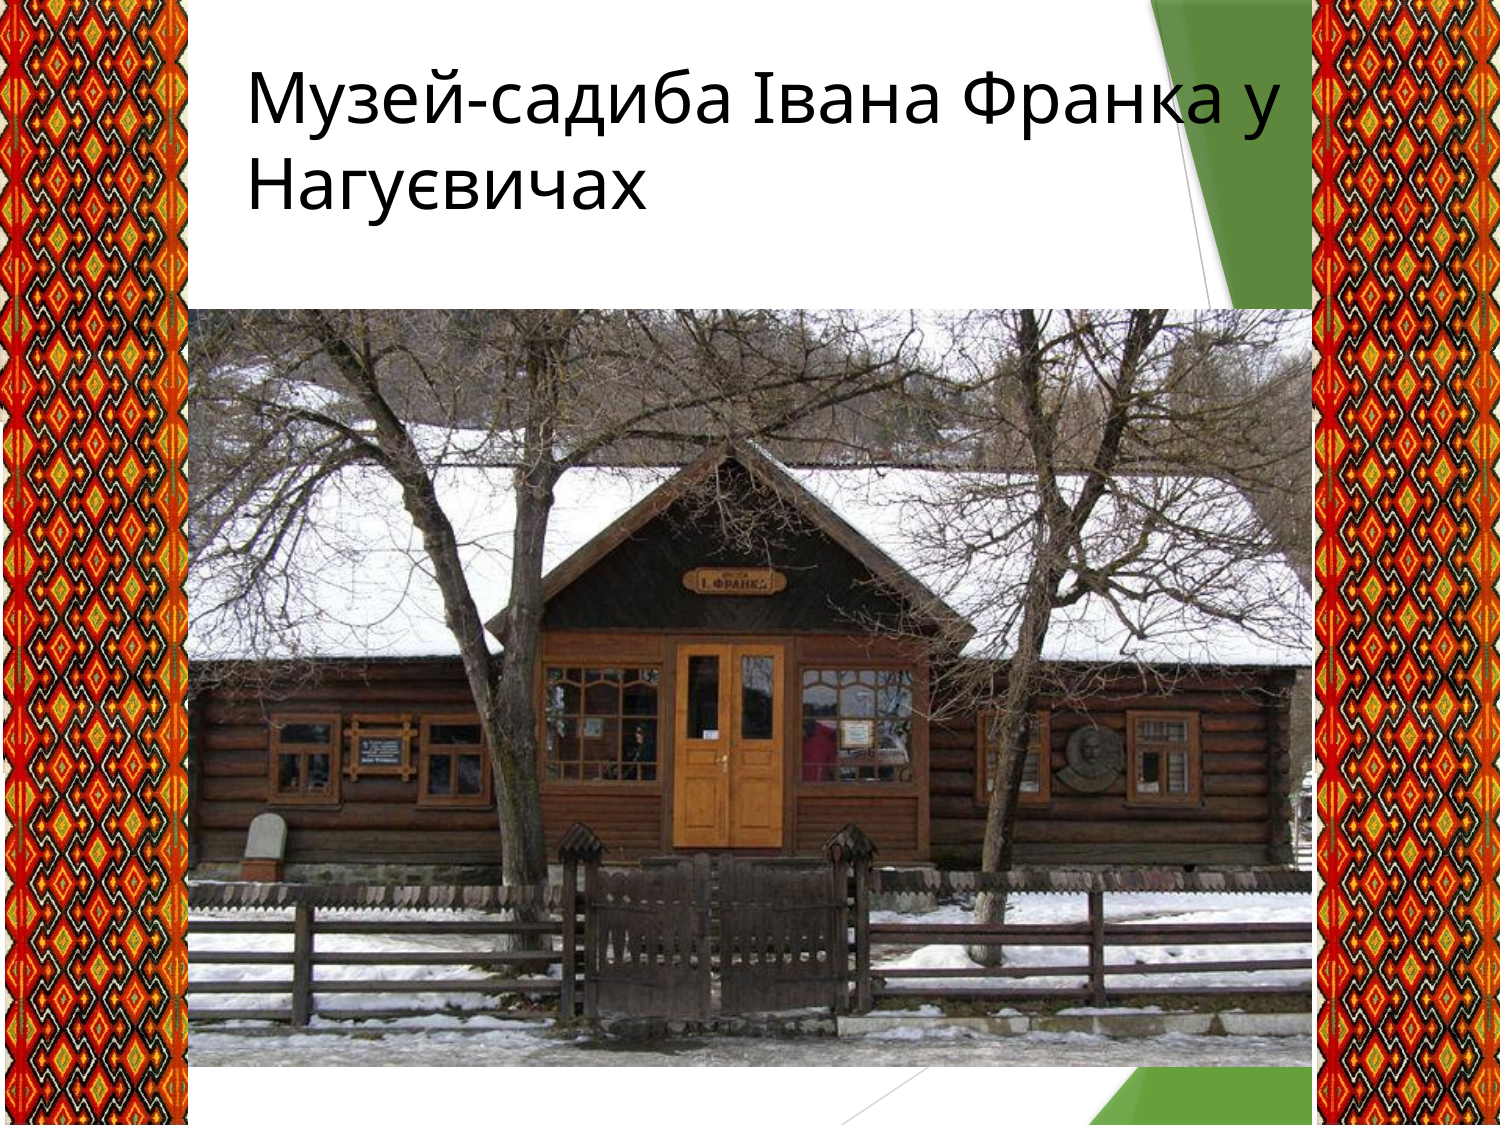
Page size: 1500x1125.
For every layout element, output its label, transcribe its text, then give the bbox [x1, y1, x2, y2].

picture [0, 0, 1500, 1125]
title Музей-садиба Івана Франка у Нагуєвичах [230, 45, 1307, 233]
